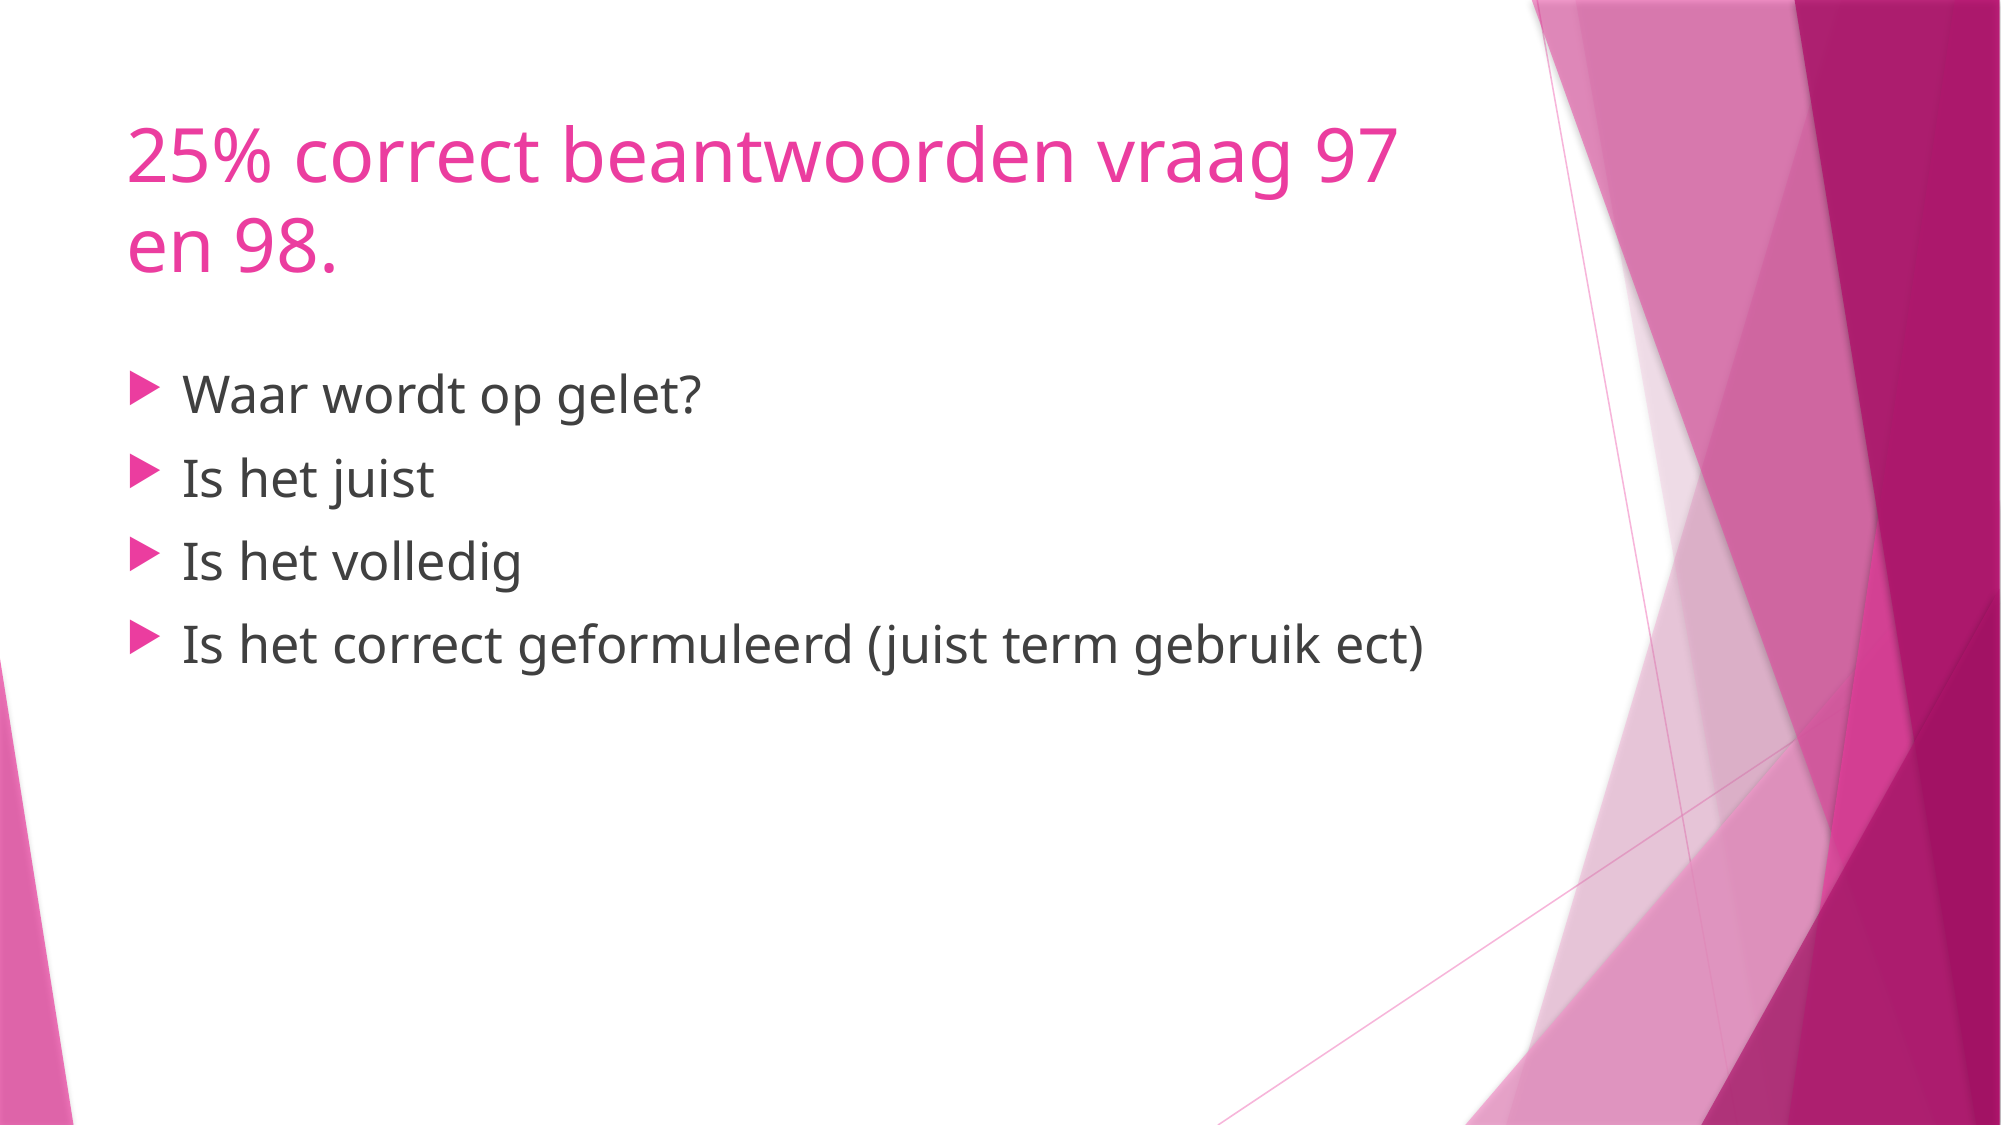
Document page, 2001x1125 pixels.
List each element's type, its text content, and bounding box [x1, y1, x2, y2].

list Waar wordt op gelet? Is het juist Is het volledig Is het correct geformuleerd (juist term gebruik ect) [111, 354, 1522, 992]
title 25% correct beantwoorden vraag 97 en 98. [111, 99, 1522, 317]
